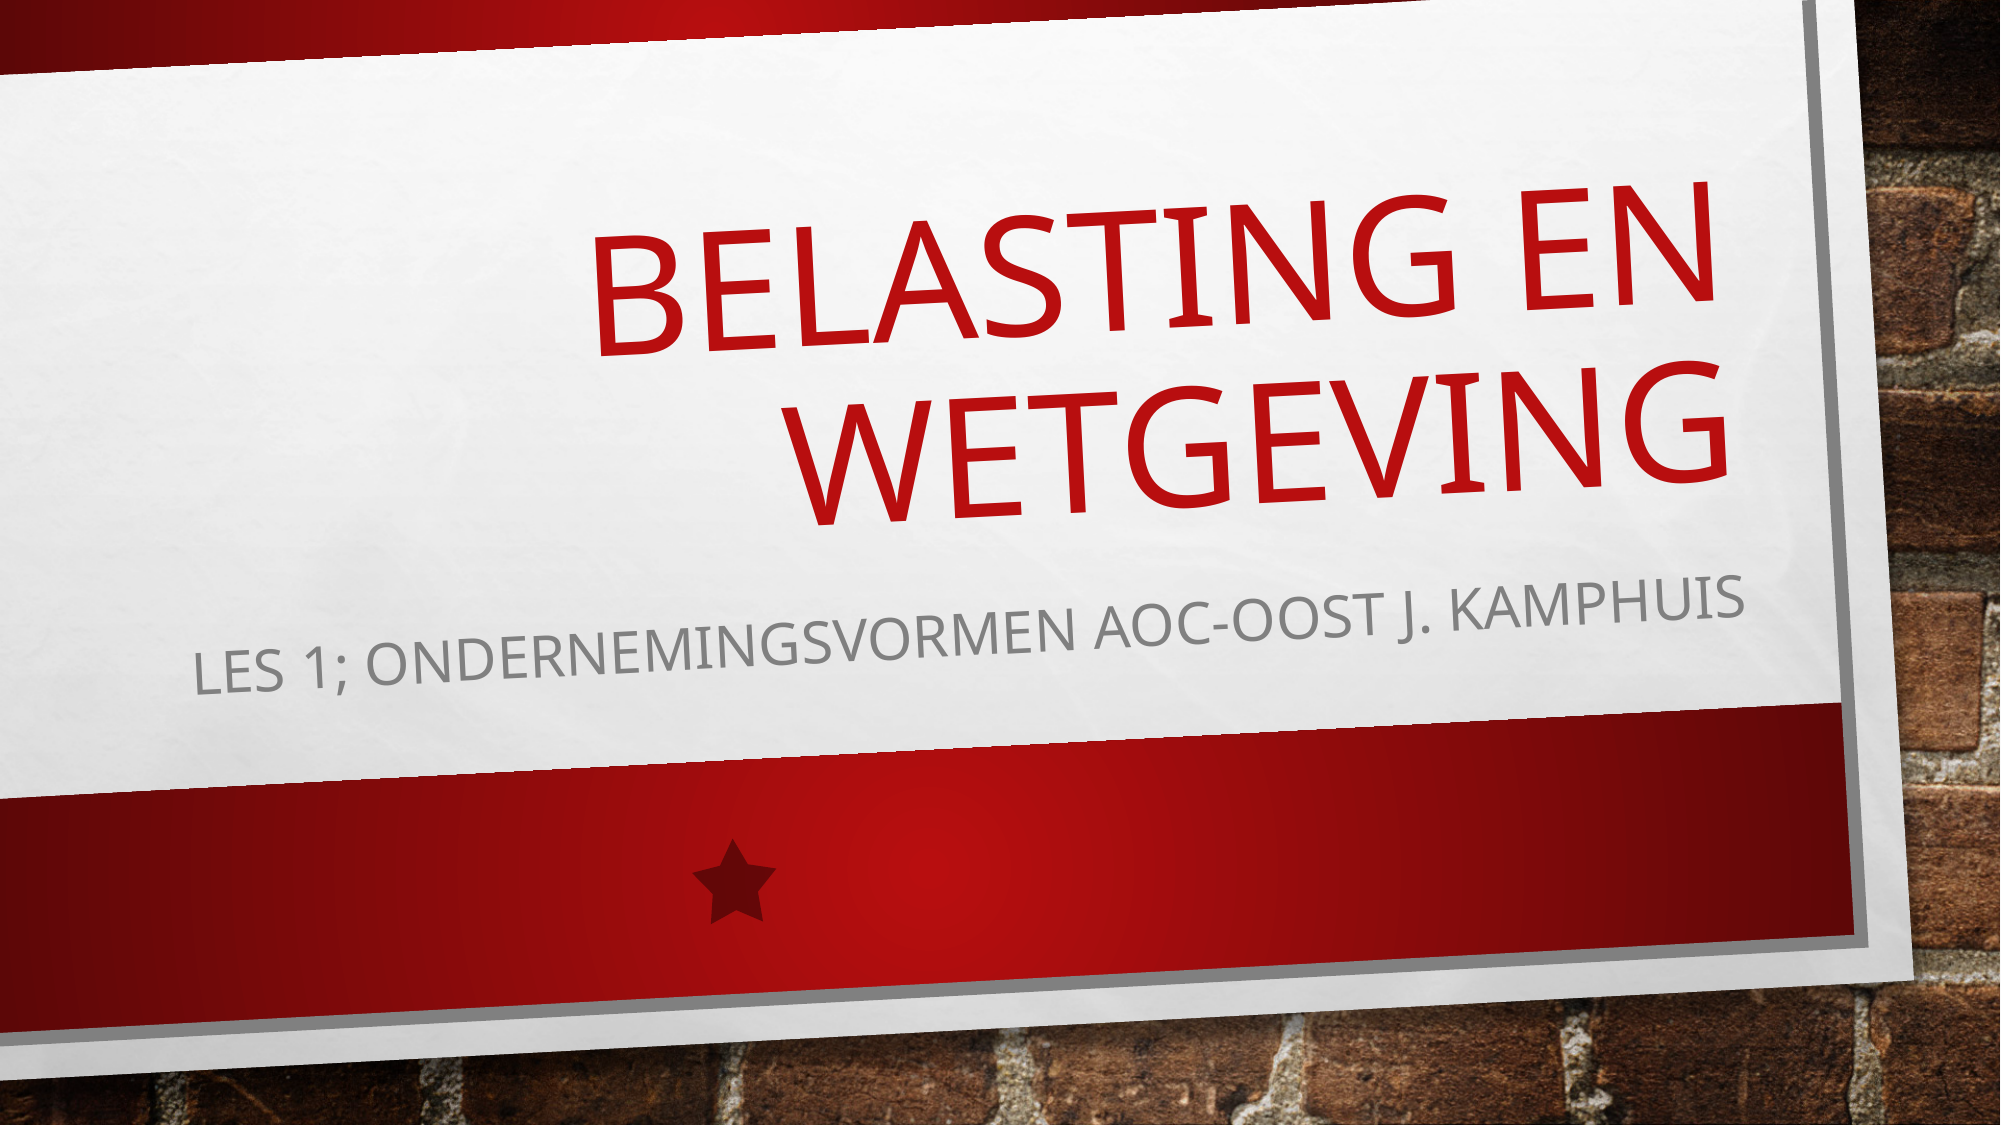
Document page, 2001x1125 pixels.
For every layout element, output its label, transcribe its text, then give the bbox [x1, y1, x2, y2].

title Belasting en wetgeving [135, 67, 1758, 605]
picture [0, 0, 2000, 1125]
subtitle Les 1; ondernemingsvormen AOC-Oost J. Kamphuis [159, 533, 1763, 708]
